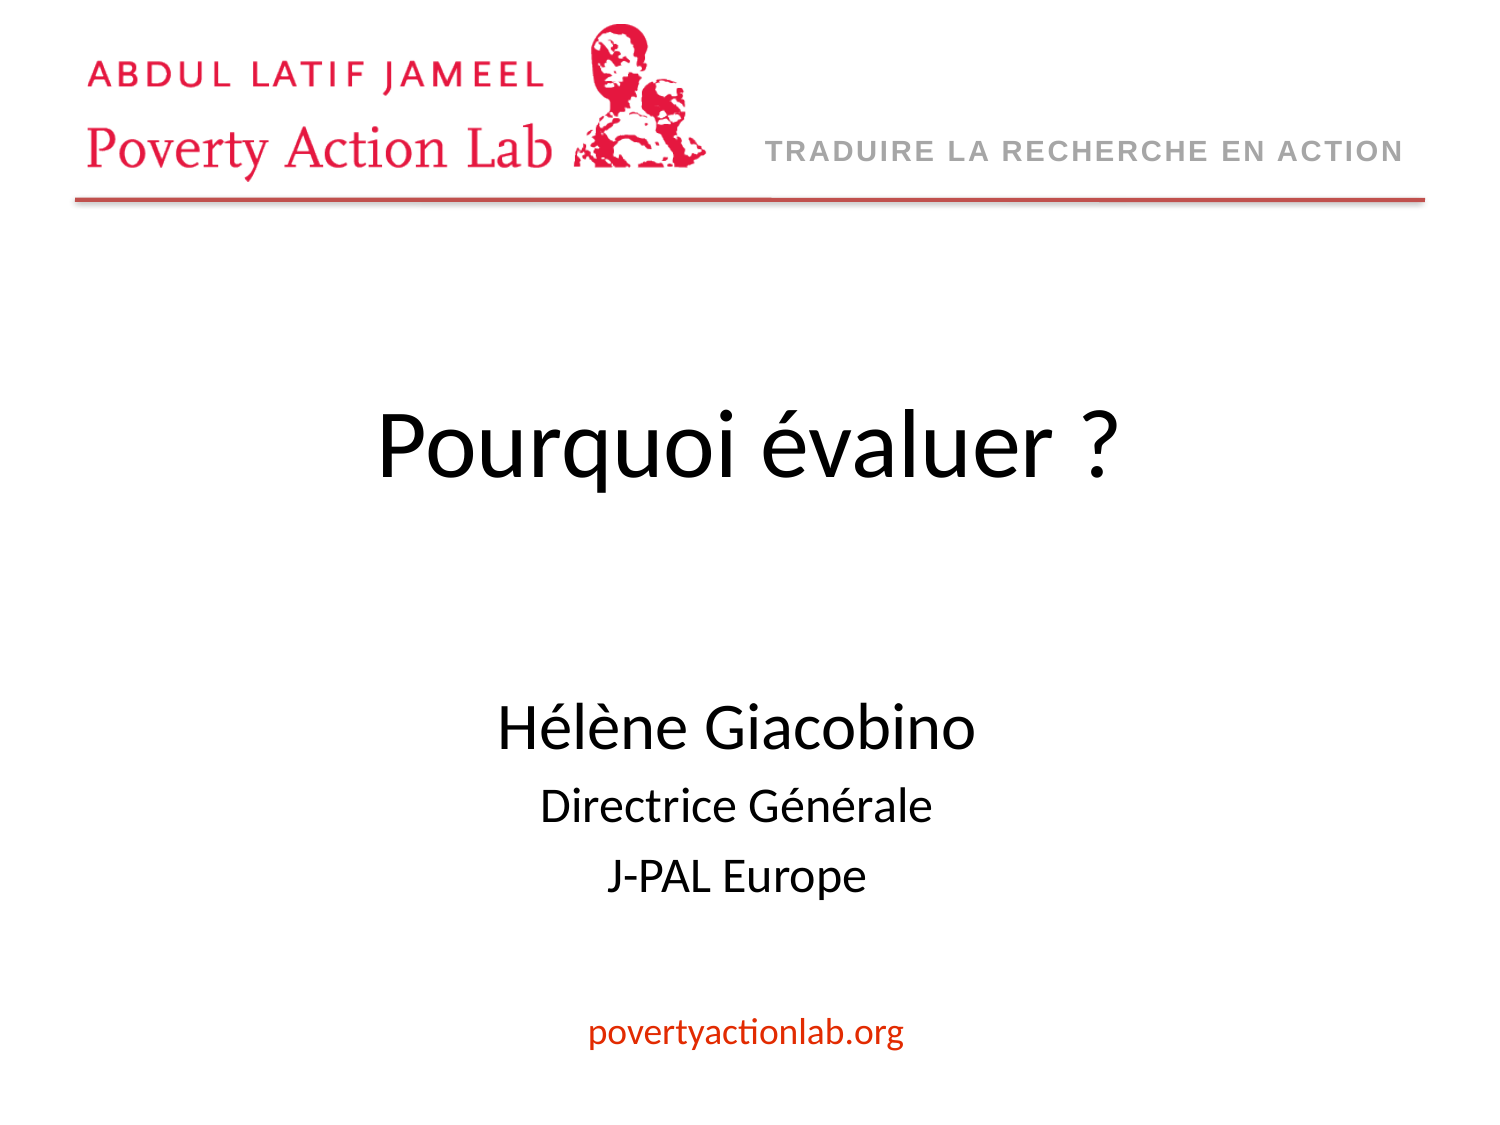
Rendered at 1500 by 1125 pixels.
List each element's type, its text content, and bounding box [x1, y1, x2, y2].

picture [87, 24, 713, 182]
subtitle Hélène Giacobino Directrice Générale J-PAL Europe [200, 675, 1275, 963]
title Pourquoi évaluer ? [112, 371, 1388, 613]
text_box povertyactionlab.org [573, 999, 920, 1060]
